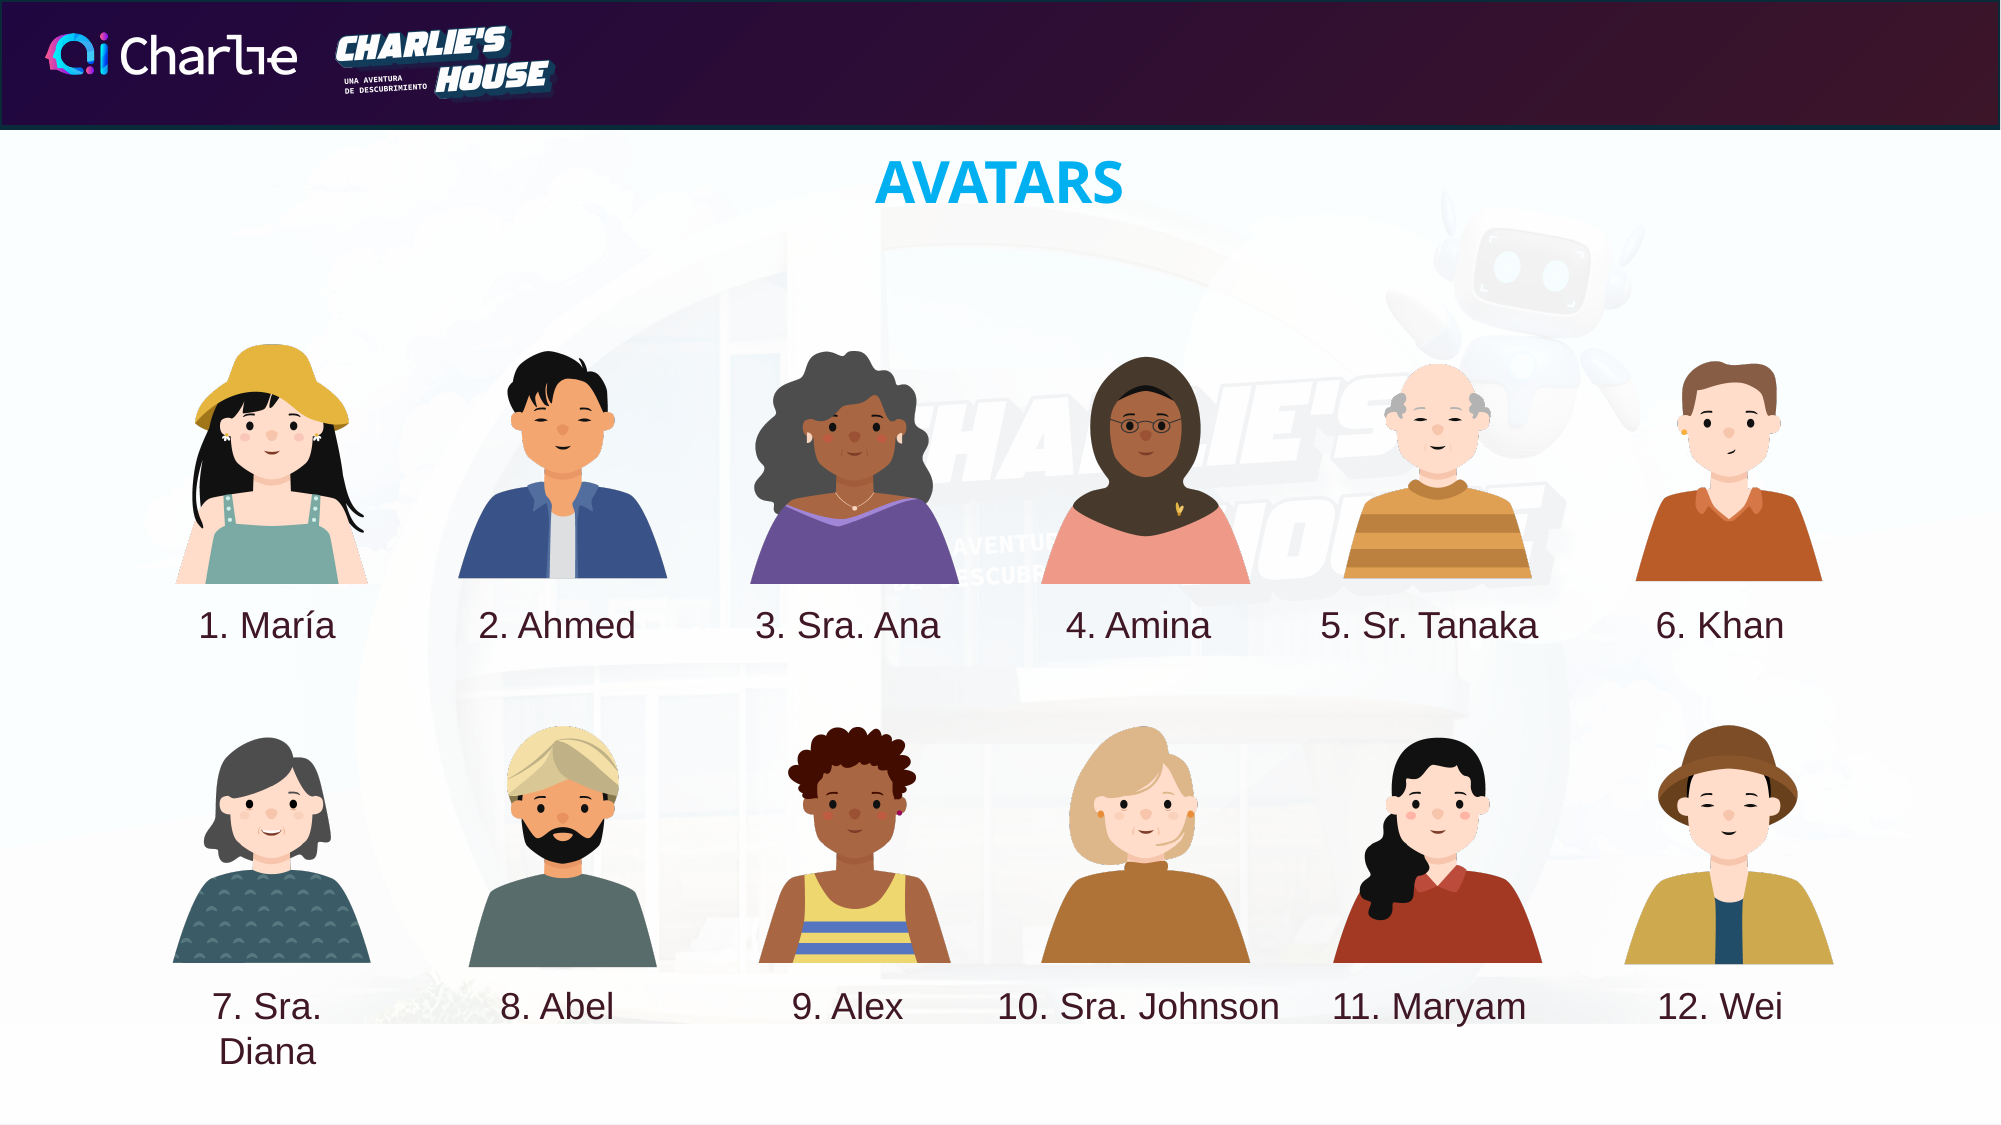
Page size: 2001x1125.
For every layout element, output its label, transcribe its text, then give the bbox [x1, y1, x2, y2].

picture [335, 25, 560, 105]
text_box AVATARS [0, 137, 2000, 223]
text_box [121, 308, 1880, 1036]
picture [45, 32, 297, 75]
